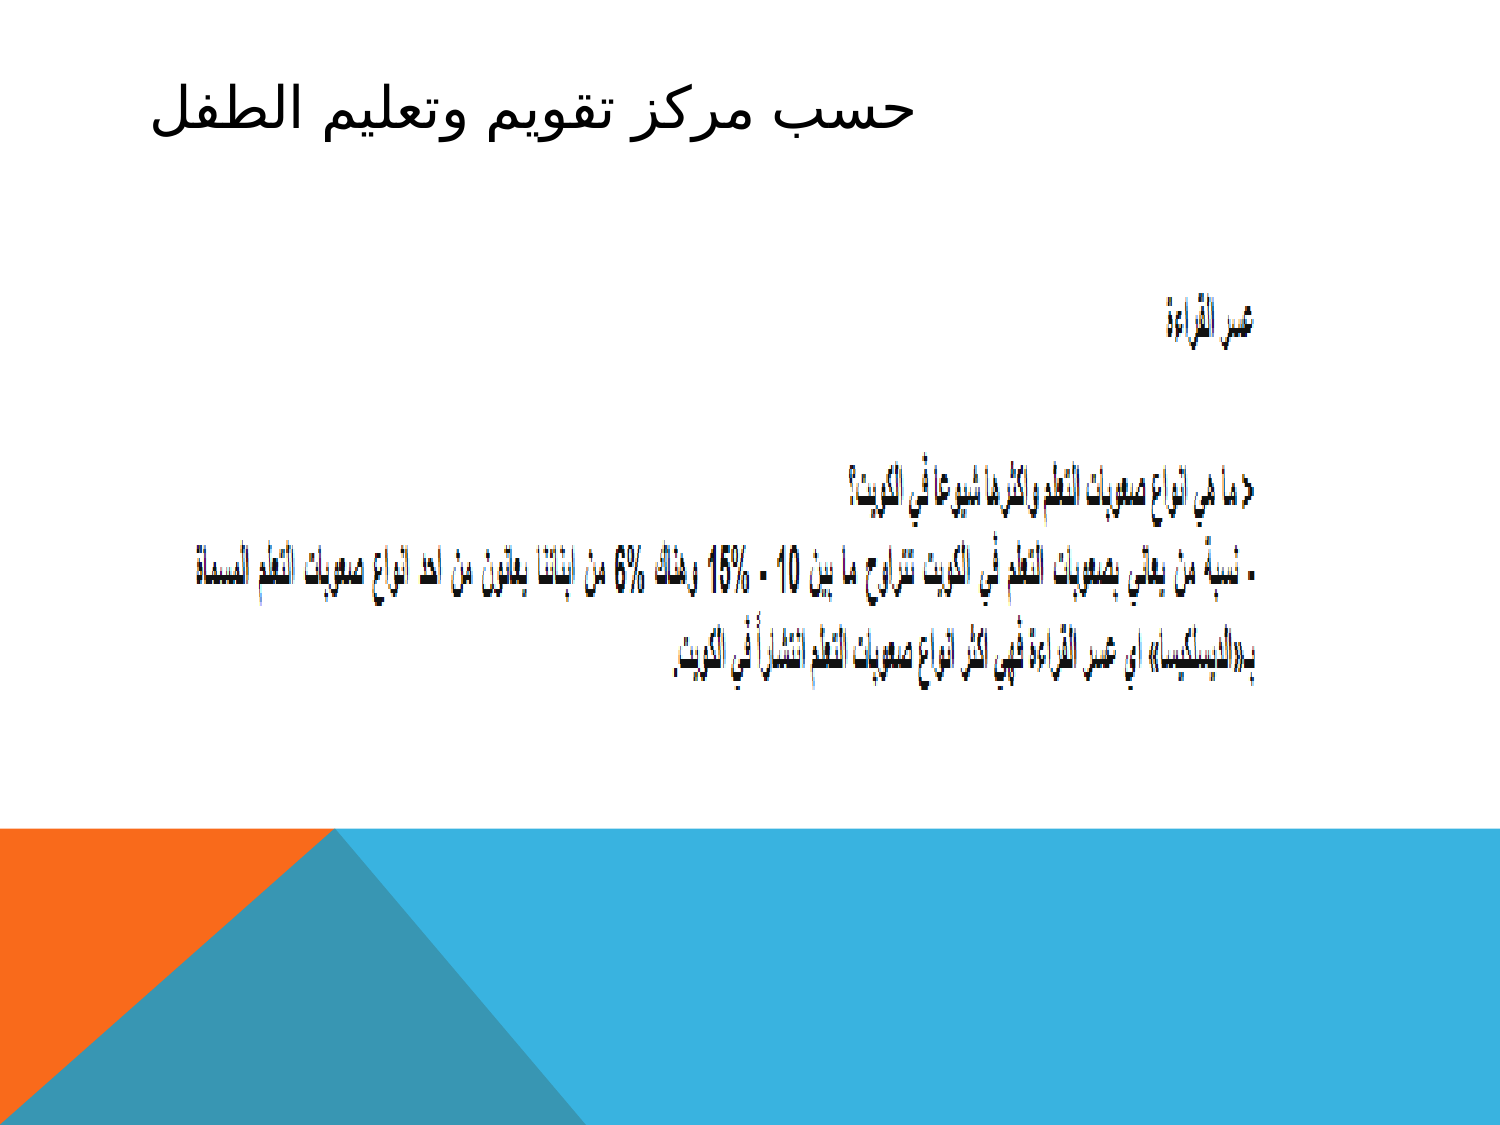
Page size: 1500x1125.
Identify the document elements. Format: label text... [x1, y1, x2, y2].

title حسب مركز تقويم وتعليم الطفل [134, 59, 1369, 150]
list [159, 266, 1263, 748]
